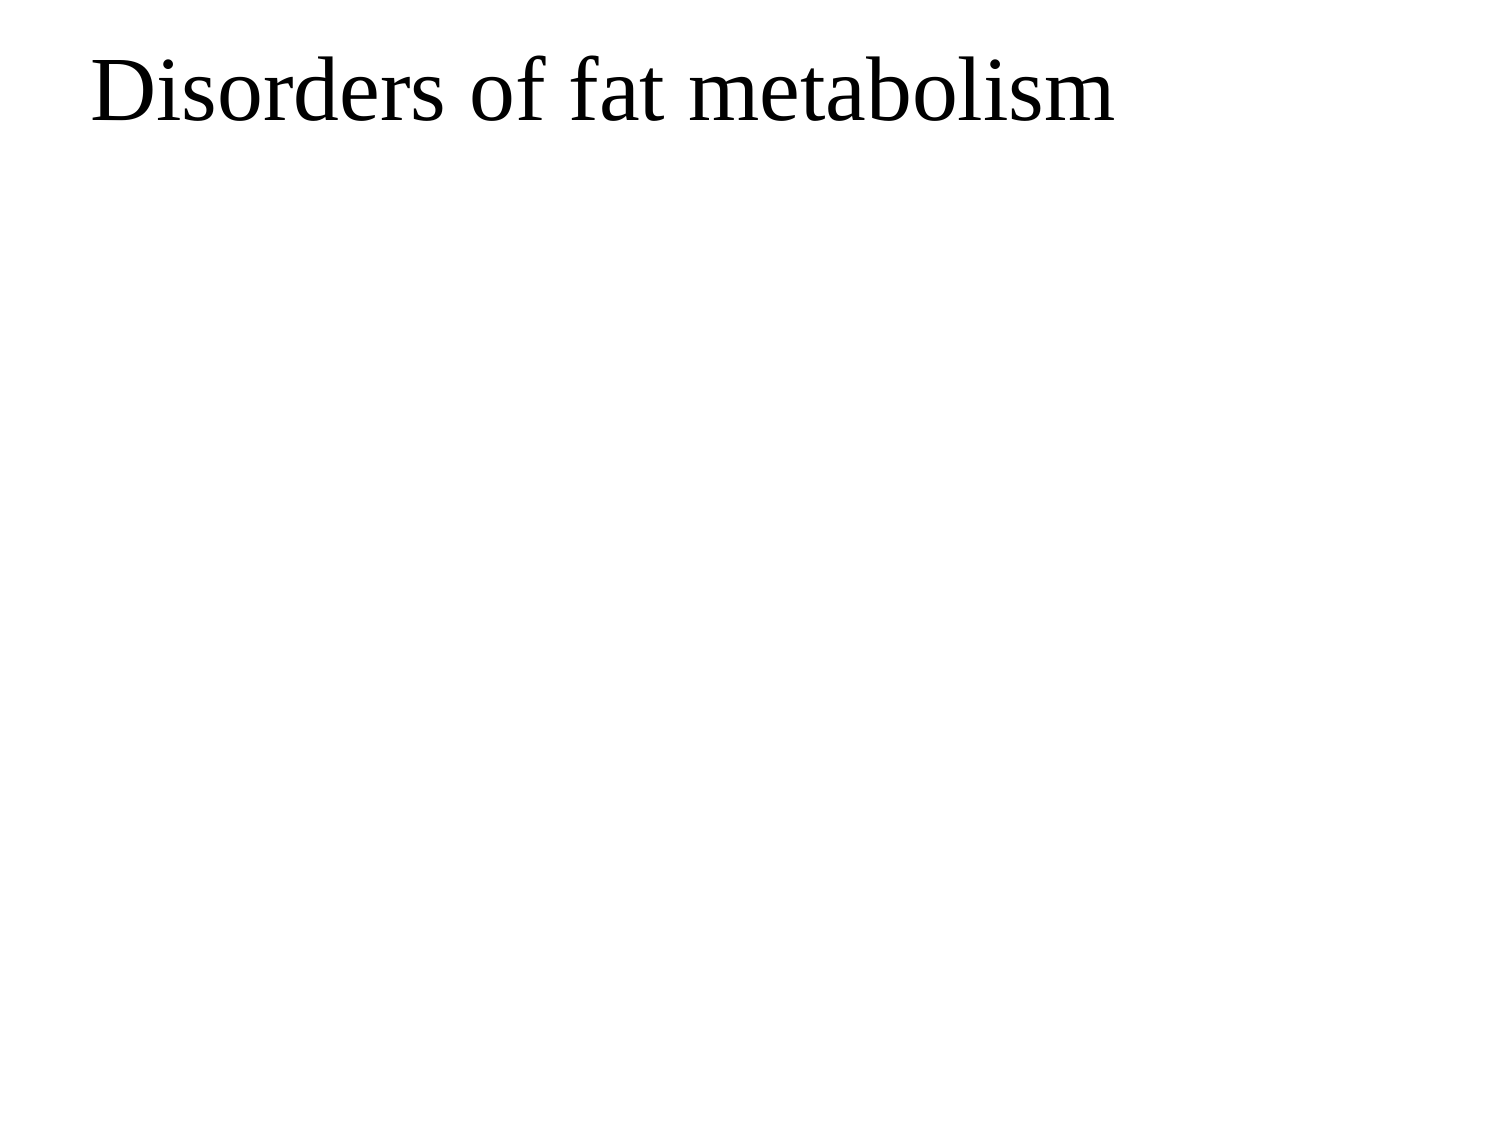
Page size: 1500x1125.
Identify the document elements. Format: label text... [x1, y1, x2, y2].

title Disorders of fat metabolism [74, 44, 1426, 233]
